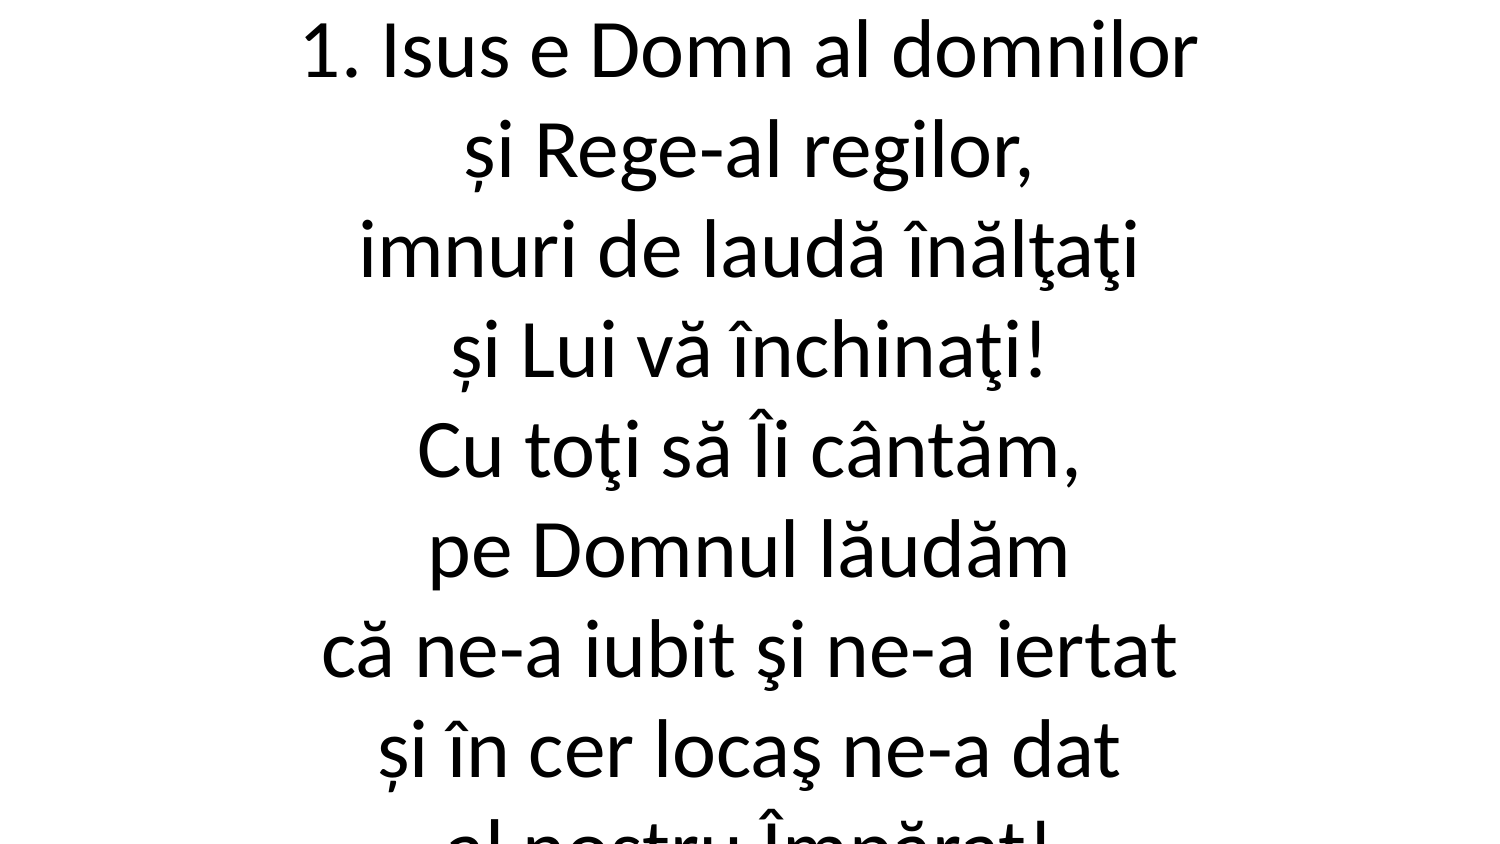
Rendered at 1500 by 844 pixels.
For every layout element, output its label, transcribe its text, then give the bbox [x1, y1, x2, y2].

text_box 1. Isus e Domn al domnilor și Rege-al regilor, imnuri de laudă înălţaţi și Lui vă închinaţi! Cu toţi să Îi cântăm, pe Domnul lăudăm că ne-a iubit şi ne-a iertat și în cer locaş ne-a dat al nostru Împărat! [284, 0, 1216, 844]
